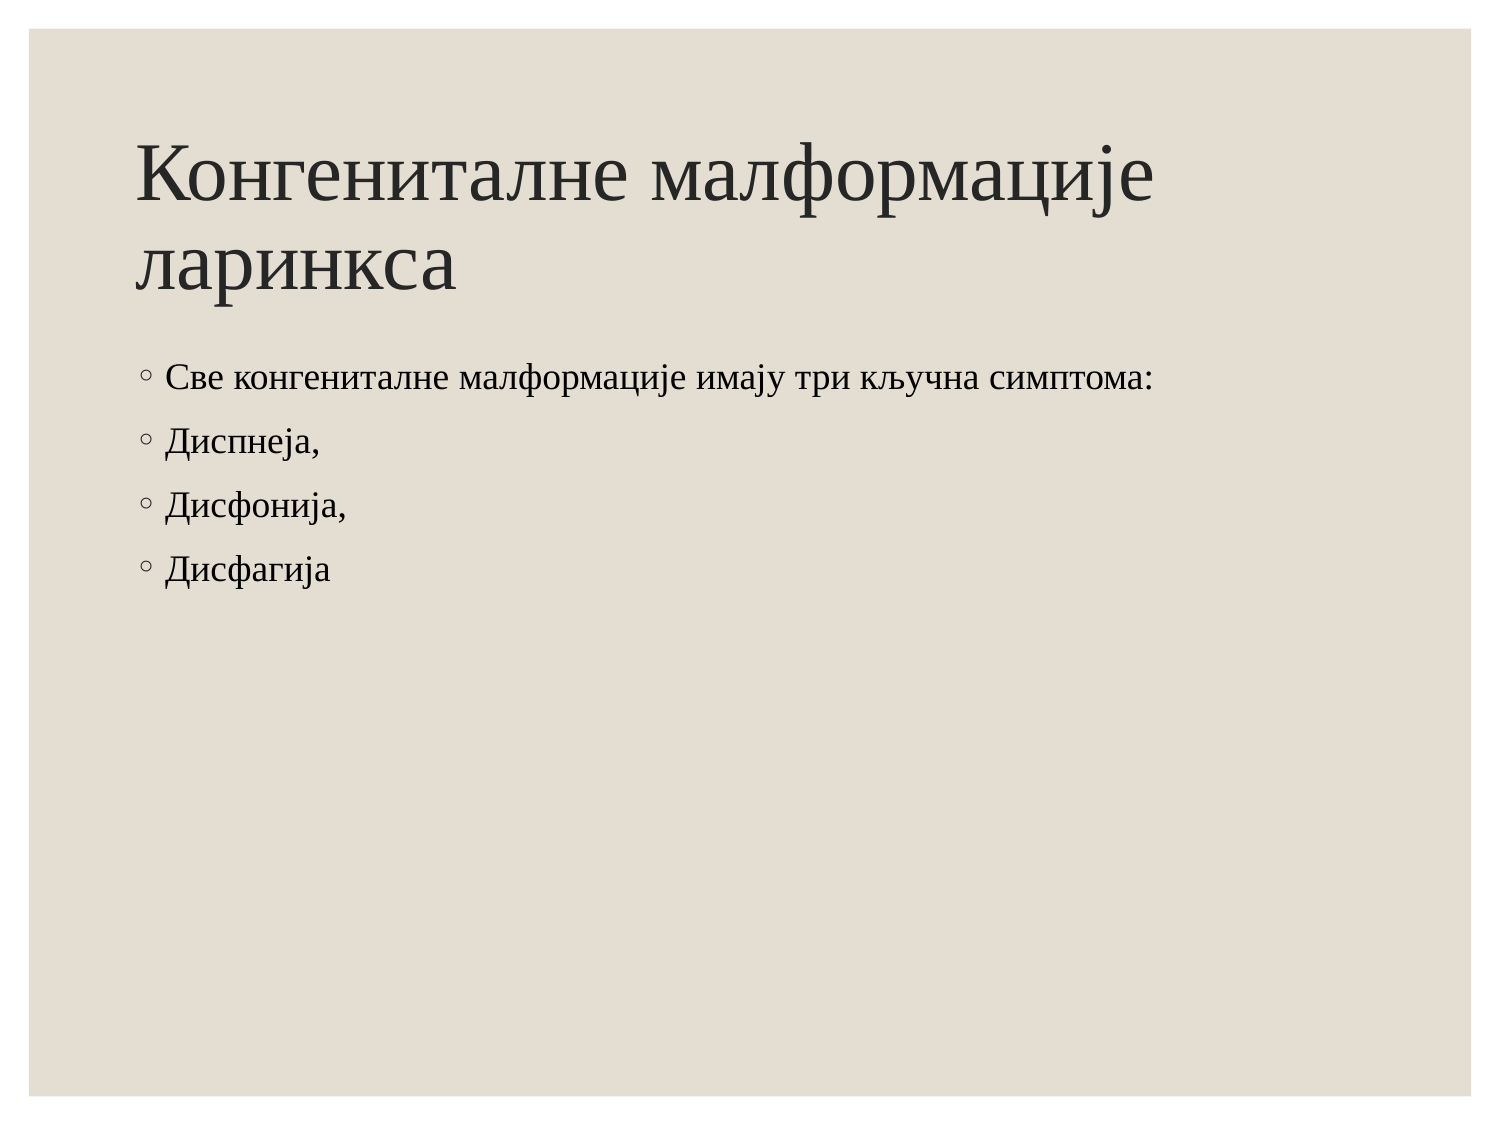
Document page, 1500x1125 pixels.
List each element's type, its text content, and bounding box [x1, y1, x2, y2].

list Све конгениталне малформације имају три кључна симптома: Диспнеја, Дисфонија, Дисфагија [120, 345, 1380, 990]
title Конгениталне малформације ларинкса [120, 105, 1380, 331]
